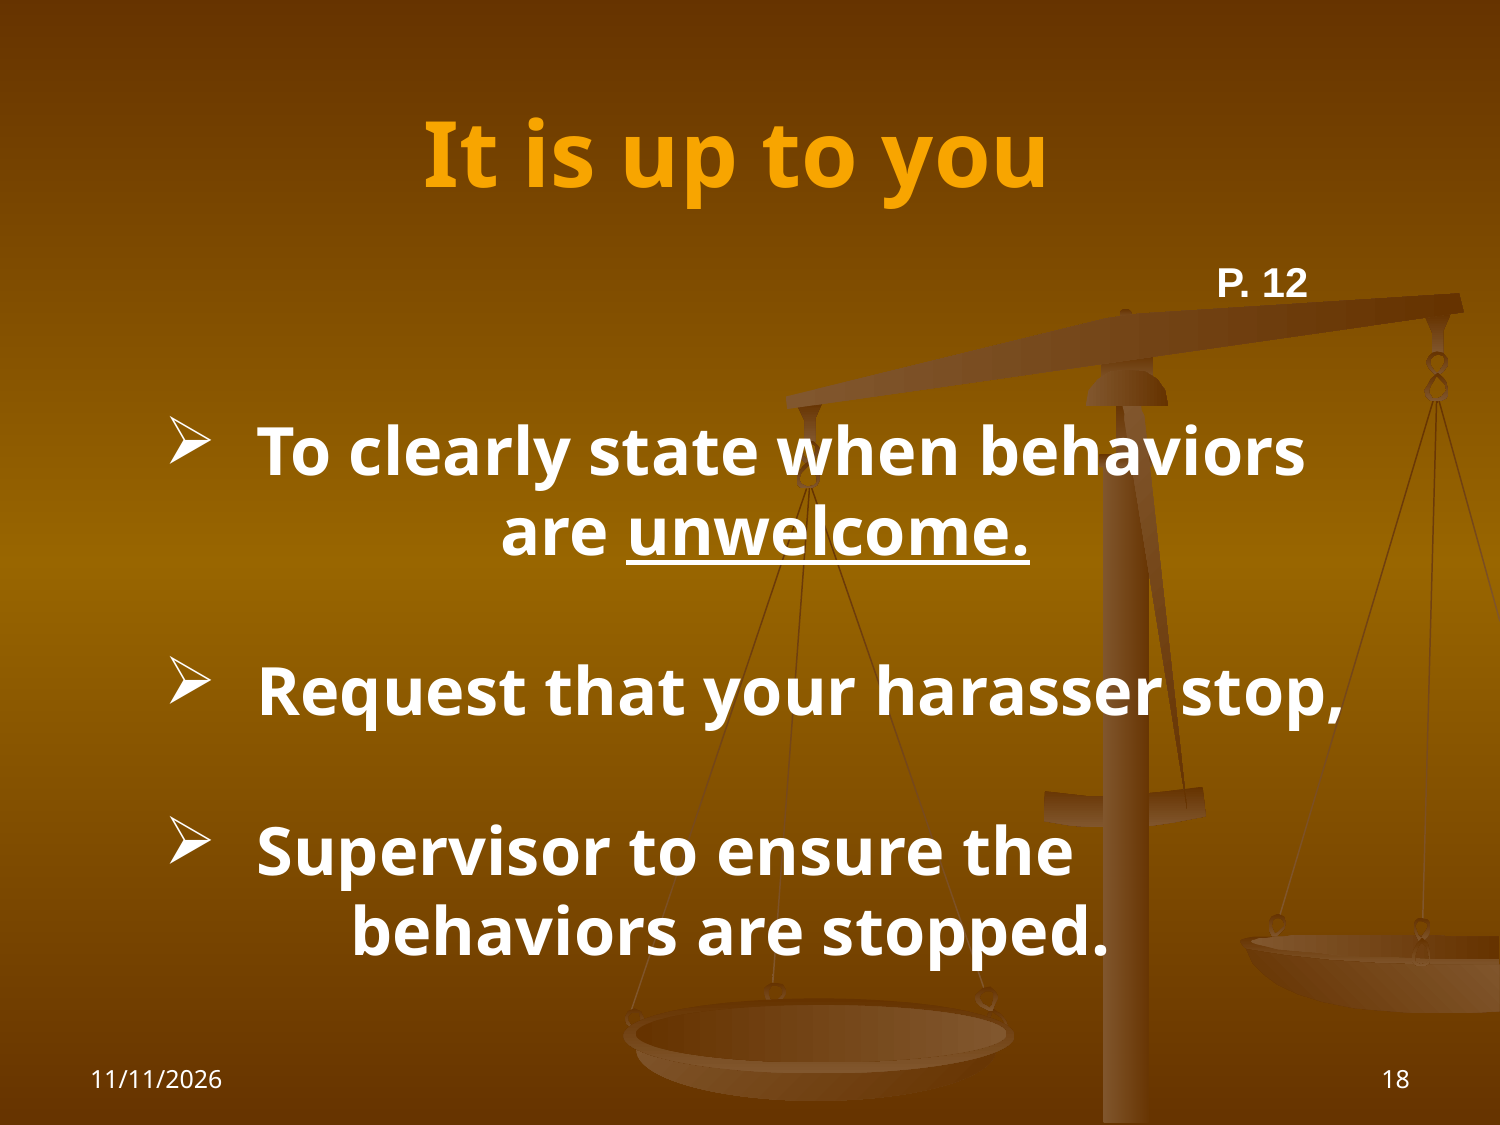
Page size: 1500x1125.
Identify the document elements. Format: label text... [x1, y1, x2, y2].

list [74, 337, 1426, 1006]
text_box To clearly state when behaviors are unwelcome. Request that your harasser stop, Supervisor to ensure the behaviors are stopped. [150, 401, 1400, 976]
title It is up to you P. 12 [62, 112, 1413, 301]
slide_number 18 [1074, 1029, 1426, 1106]
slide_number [74, 1029, 426, 1106]
